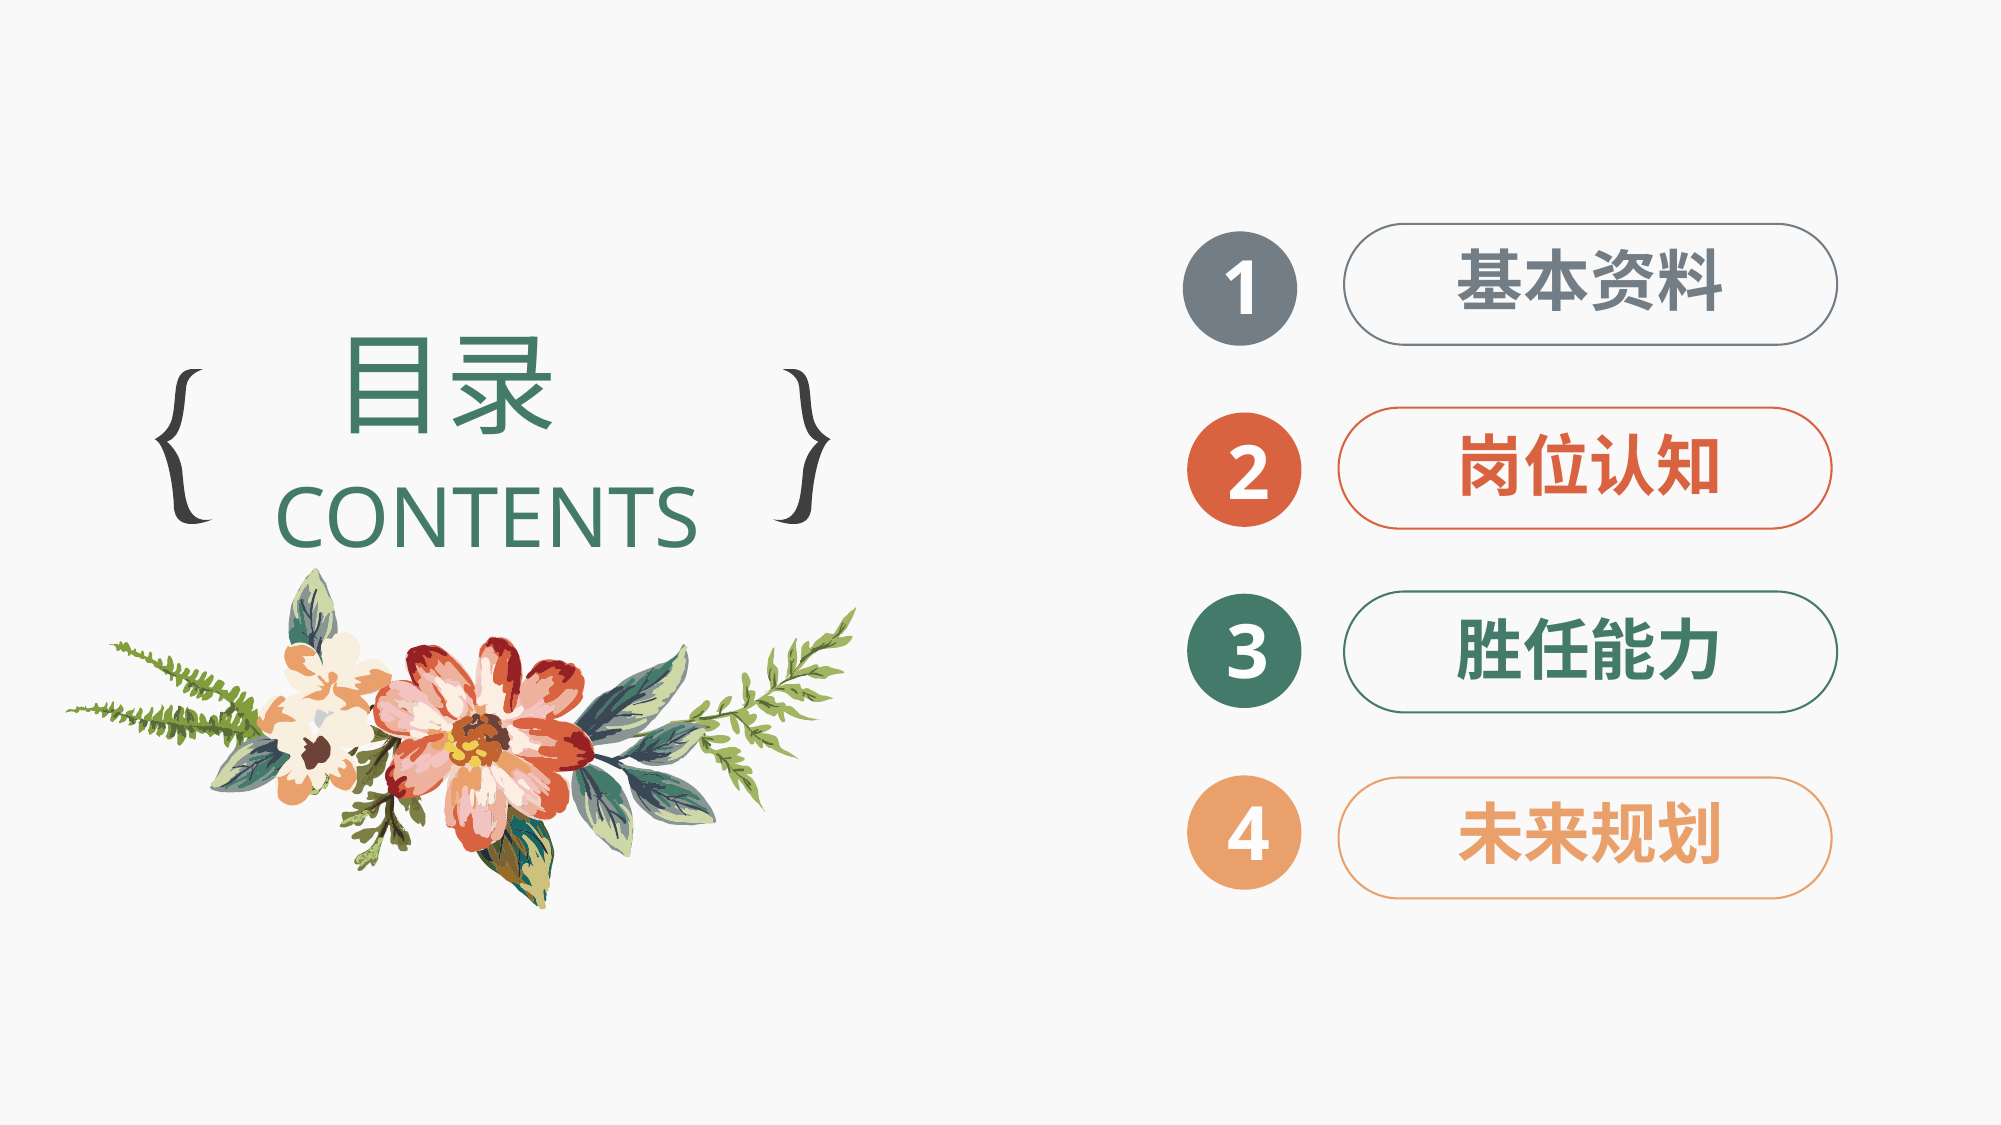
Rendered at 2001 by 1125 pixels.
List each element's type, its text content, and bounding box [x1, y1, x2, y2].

picture [154, 369, 213, 524]
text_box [1187, 593, 1302, 708]
picture [67, 555, 866, 915]
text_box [1338, 777, 1832, 899]
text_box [1344, 591, 1838, 713]
text_box 目录 [318, 305, 667, 455]
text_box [1344, 223, 1838, 345]
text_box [1182, 231, 1298, 346]
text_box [1187, 775, 1302, 890]
text_box CONTENTS [258, 456, 727, 555]
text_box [1338, 407, 1832, 529]
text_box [1187, 412, 1302, 527]
picture [772, 369, 831, 524]
